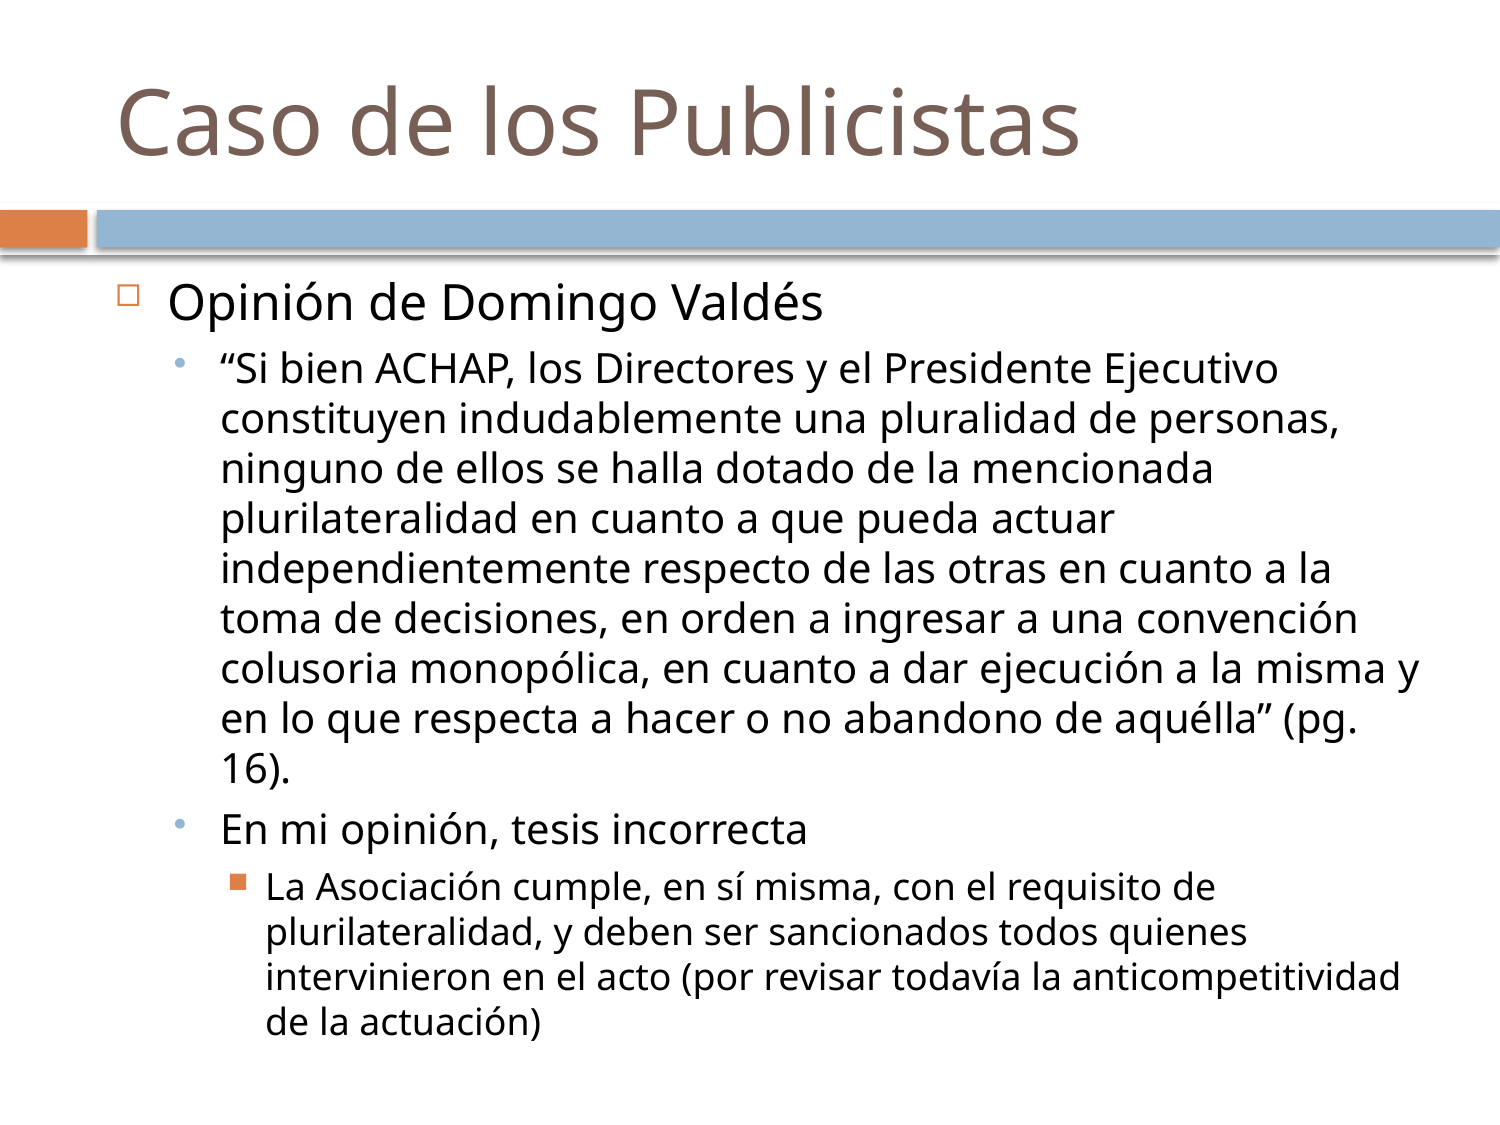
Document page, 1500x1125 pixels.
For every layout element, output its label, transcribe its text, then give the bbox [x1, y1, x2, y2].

list Opinión de Domingo Valdés “Si bien ACHAP, los Directores y el Presidente Ejecutivo constituyen indudablemente una pluralidad de personas, ninguno de ellos se halla dotado de la mencionada plurilateralidad en cuanto a que pueda actuar independientemente respecto de las otras en cuanto a la toma de decisiones, en orden a ingresar a una convención colusoria monopólica, en cuanto a dar ejecución a la misma y en lo que respecta a hacer o no abandono de aquélla” (pg. 16). En mi opinión, tesis incorrecta La Asociación cumple, en sí misma, con el requisito de plurilateralidad, y deben ser sancionados todos quienes intervinieron en el acto (por revisar todavía la anticompetitividad de la actuación) [100, 262, 1438, 1000]
title Caso de los Publicistas [100, 37, 1438, 200]
